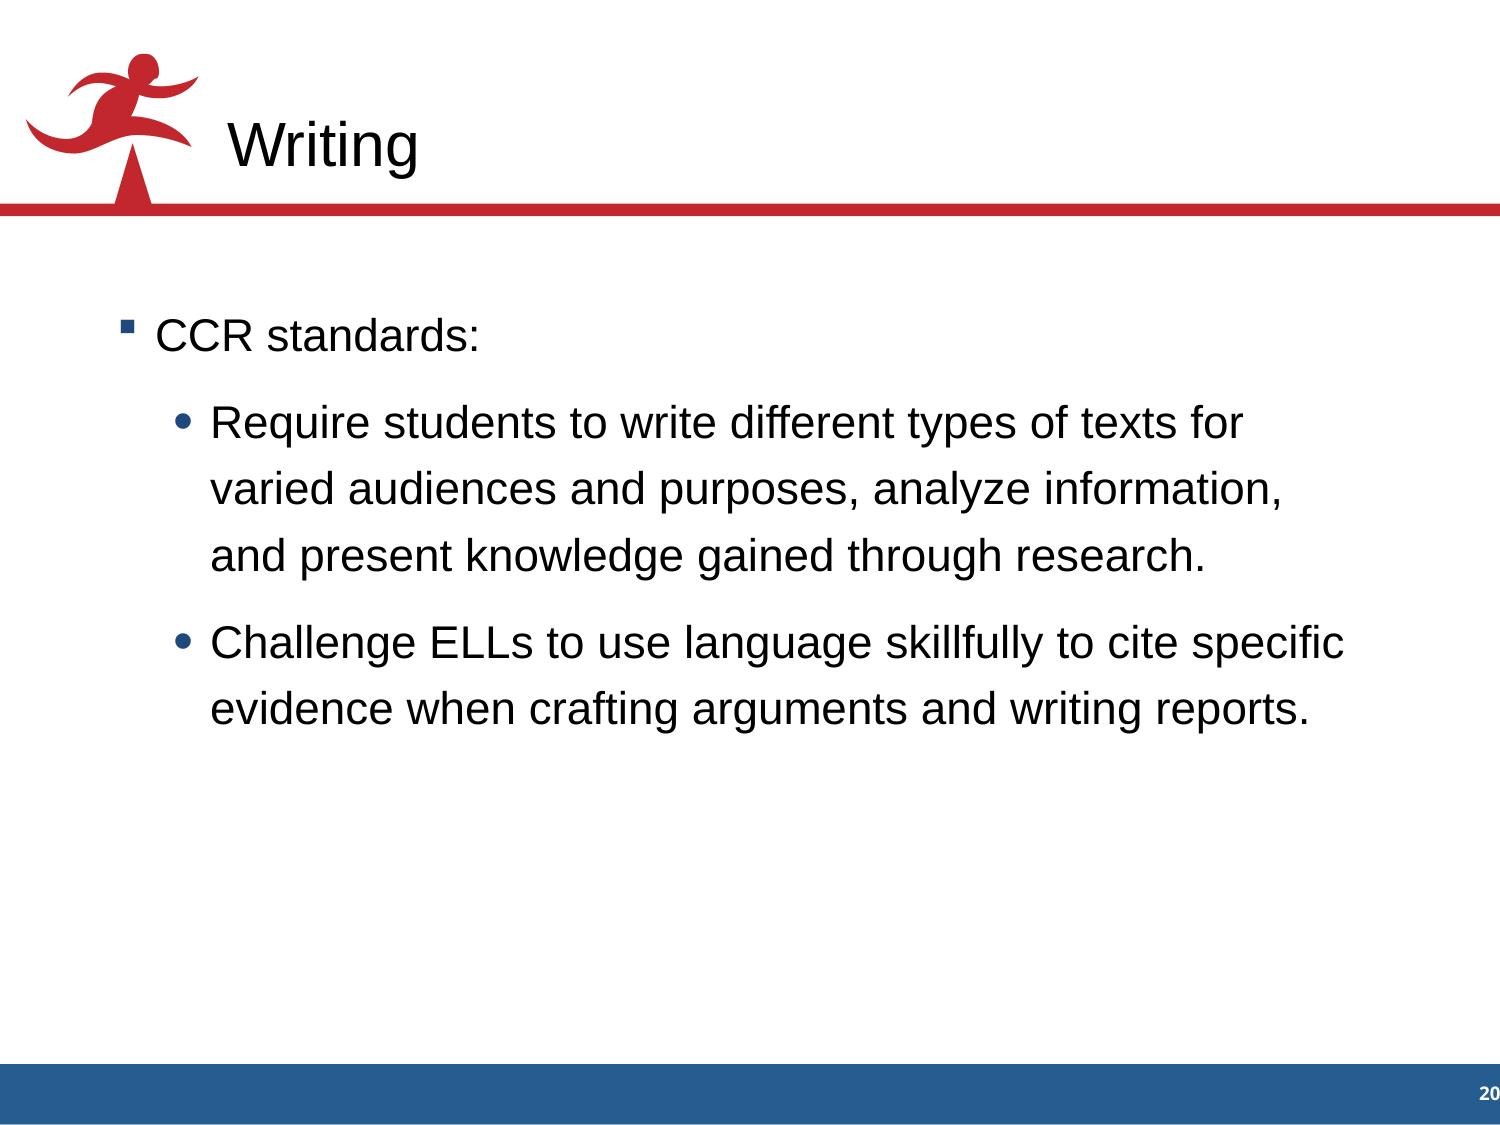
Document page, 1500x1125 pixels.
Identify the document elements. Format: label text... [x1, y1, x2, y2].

title Writing [212, 37, 1375, 188]
list CCR standards: Require students to write different types of texts for varied audiences and purposes, analyze information, and present knowledge gained through research. Challenge ELLs to use language skillfully to cite specific evidence when crafting arguments and writing reports. [102, 287, 1382, 1056]
picture [0, 0, 1500, 1125]
